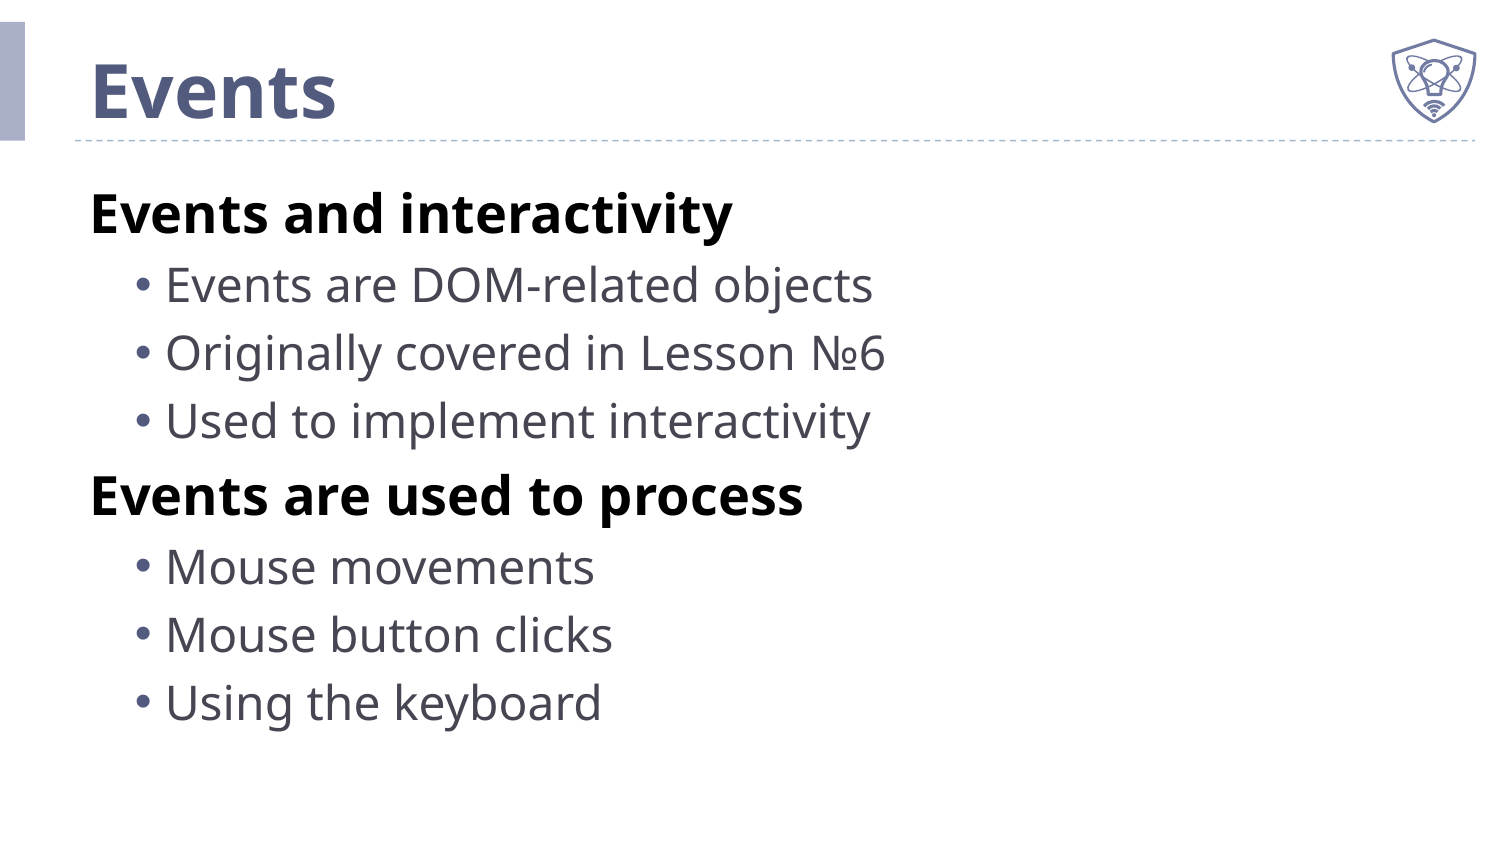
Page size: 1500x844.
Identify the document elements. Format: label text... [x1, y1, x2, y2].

list Events and interactivity Events are DOM-related objects Originally covered in Lesson №6 Used to implement interactivity Events are used to process Mouse movements Mouse button clicks Using the keyboard [75, 171, 1475, 835]
title Events [75, 18, 1475, 141]
